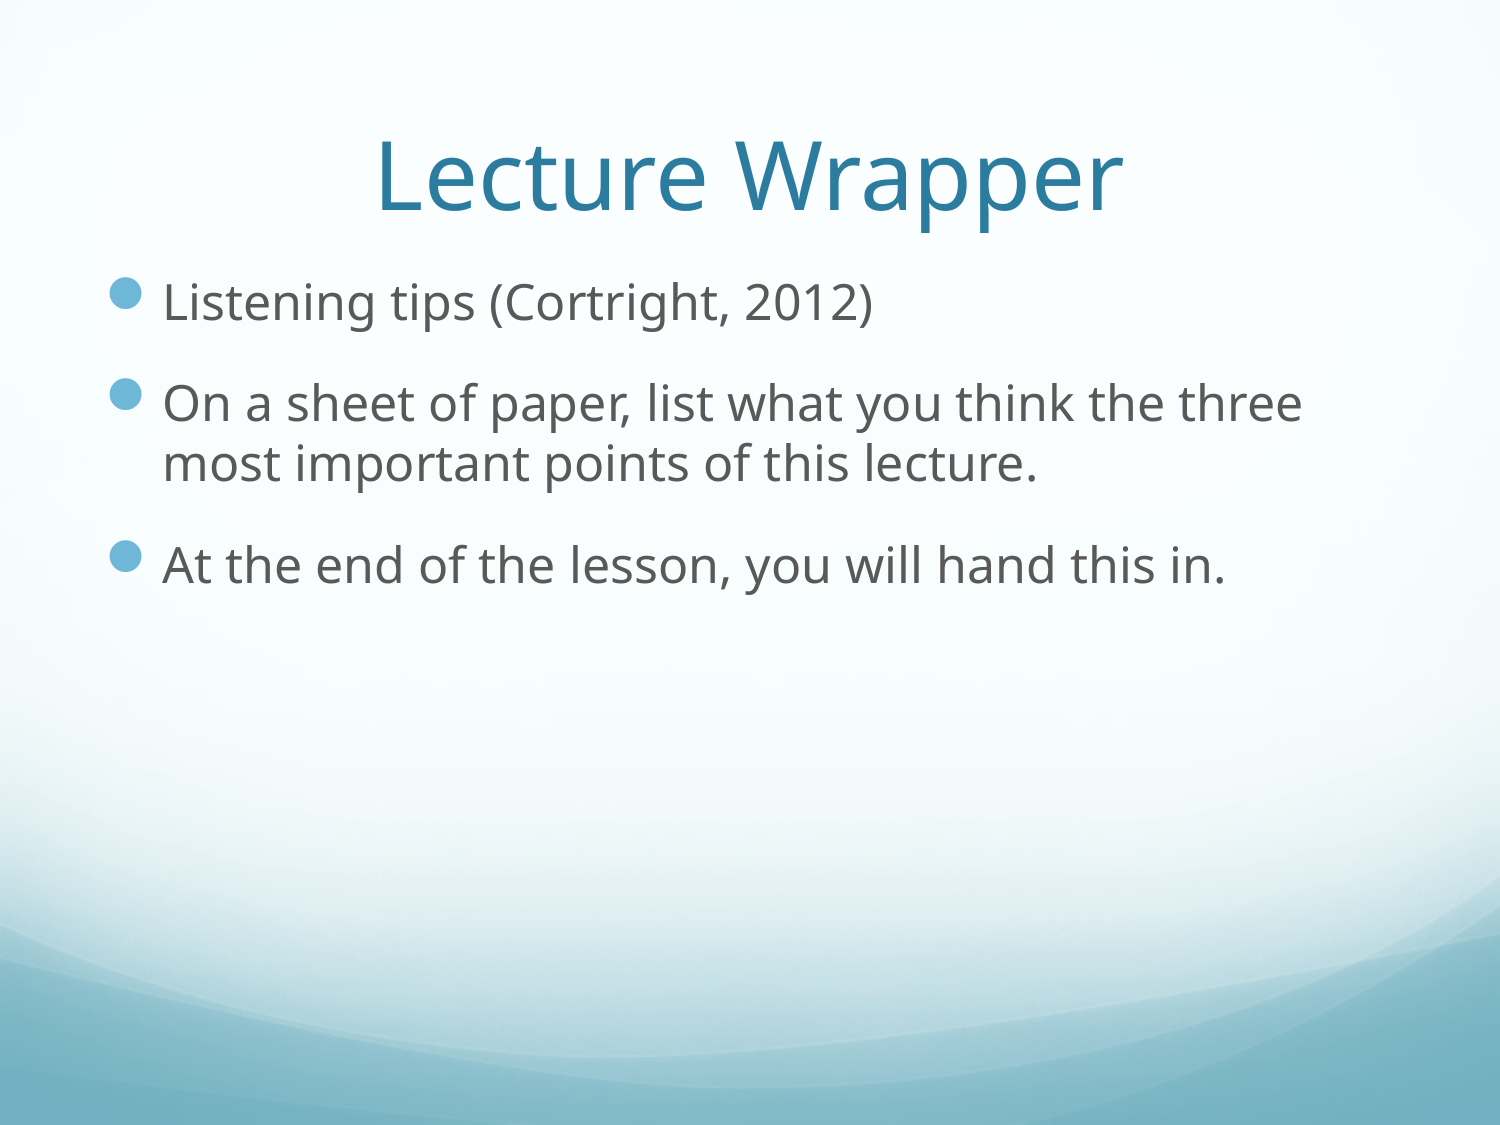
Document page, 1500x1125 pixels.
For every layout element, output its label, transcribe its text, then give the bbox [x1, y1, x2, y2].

list Listening tips (Cortright, 2012) On a sheet of paper, list what you think the three most important points of this lecture. At the end of the lesson, you will hand this in. [90, 262, 1410, 975]
title Lecture Wrapper [90, 17, 1410, 237]
